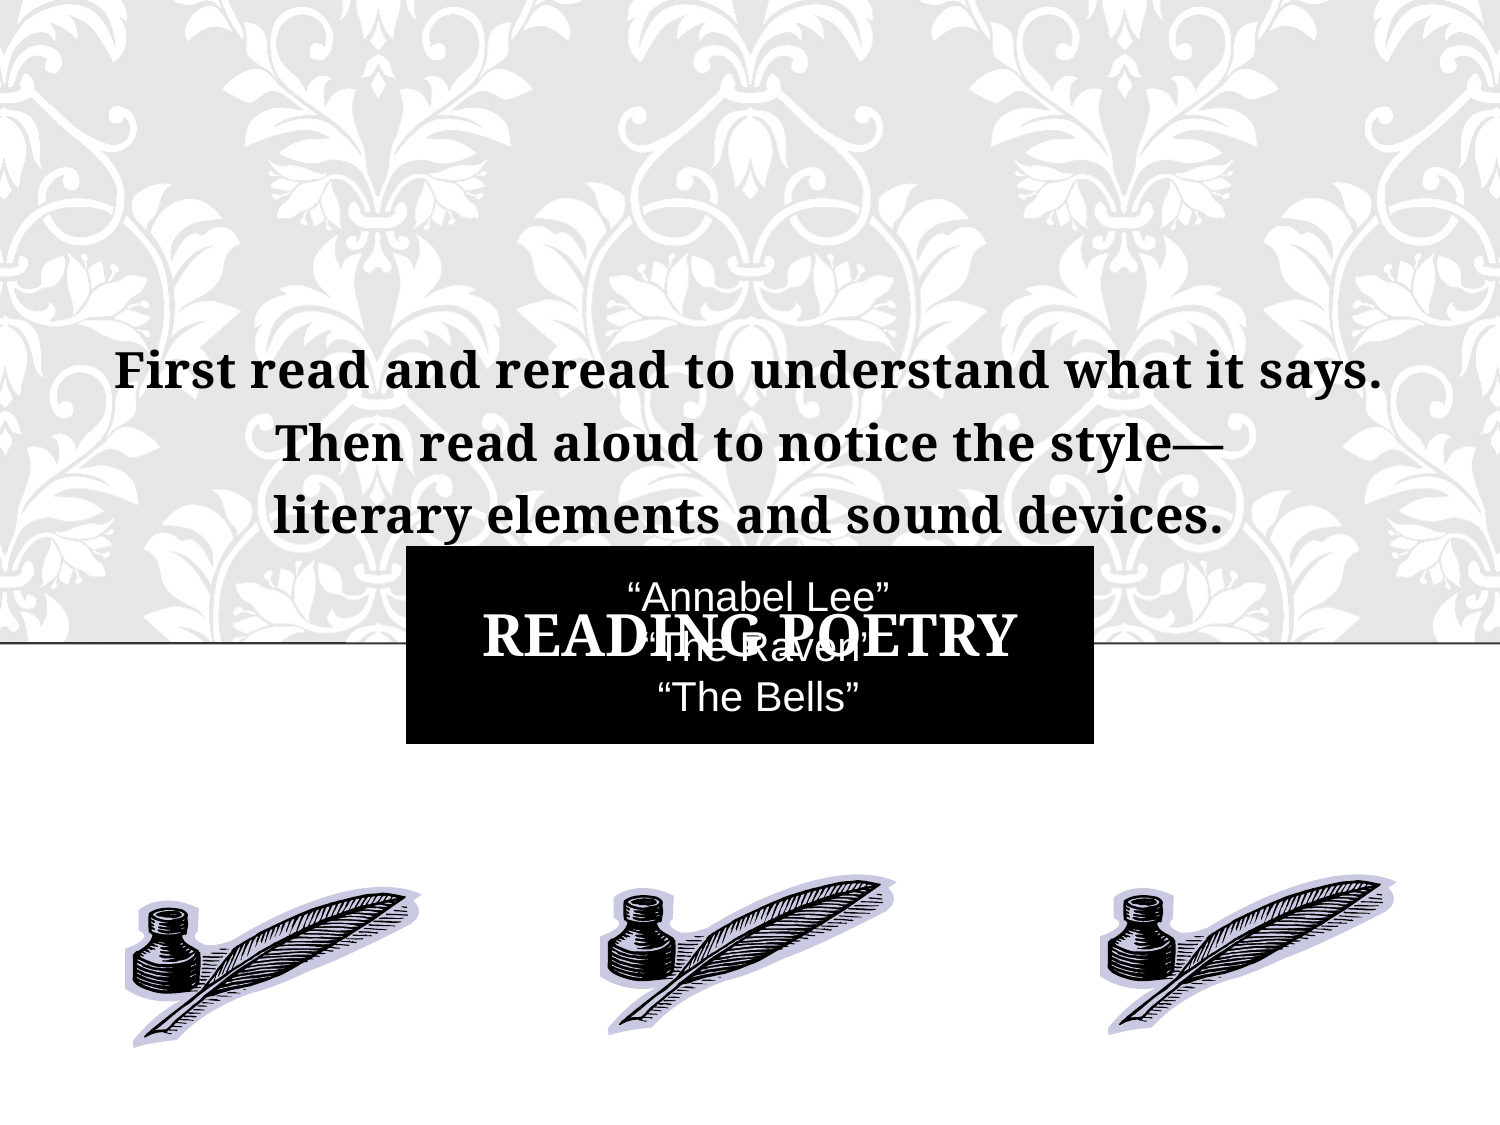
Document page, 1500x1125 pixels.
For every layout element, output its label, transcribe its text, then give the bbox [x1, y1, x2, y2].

picture [1099, 849, 1403, 1036]
list First read and reread to understand what it says. Then read aloud to notice the style— literary elements and sound devices. [75, 331, 1425, 1007]
text_box “Annabel Lee” “The Raven” “The Bells” [612, 562, 905, 728]
picture [599, 849, 903, 1036]
picture [124, 862, 428, 1049]
